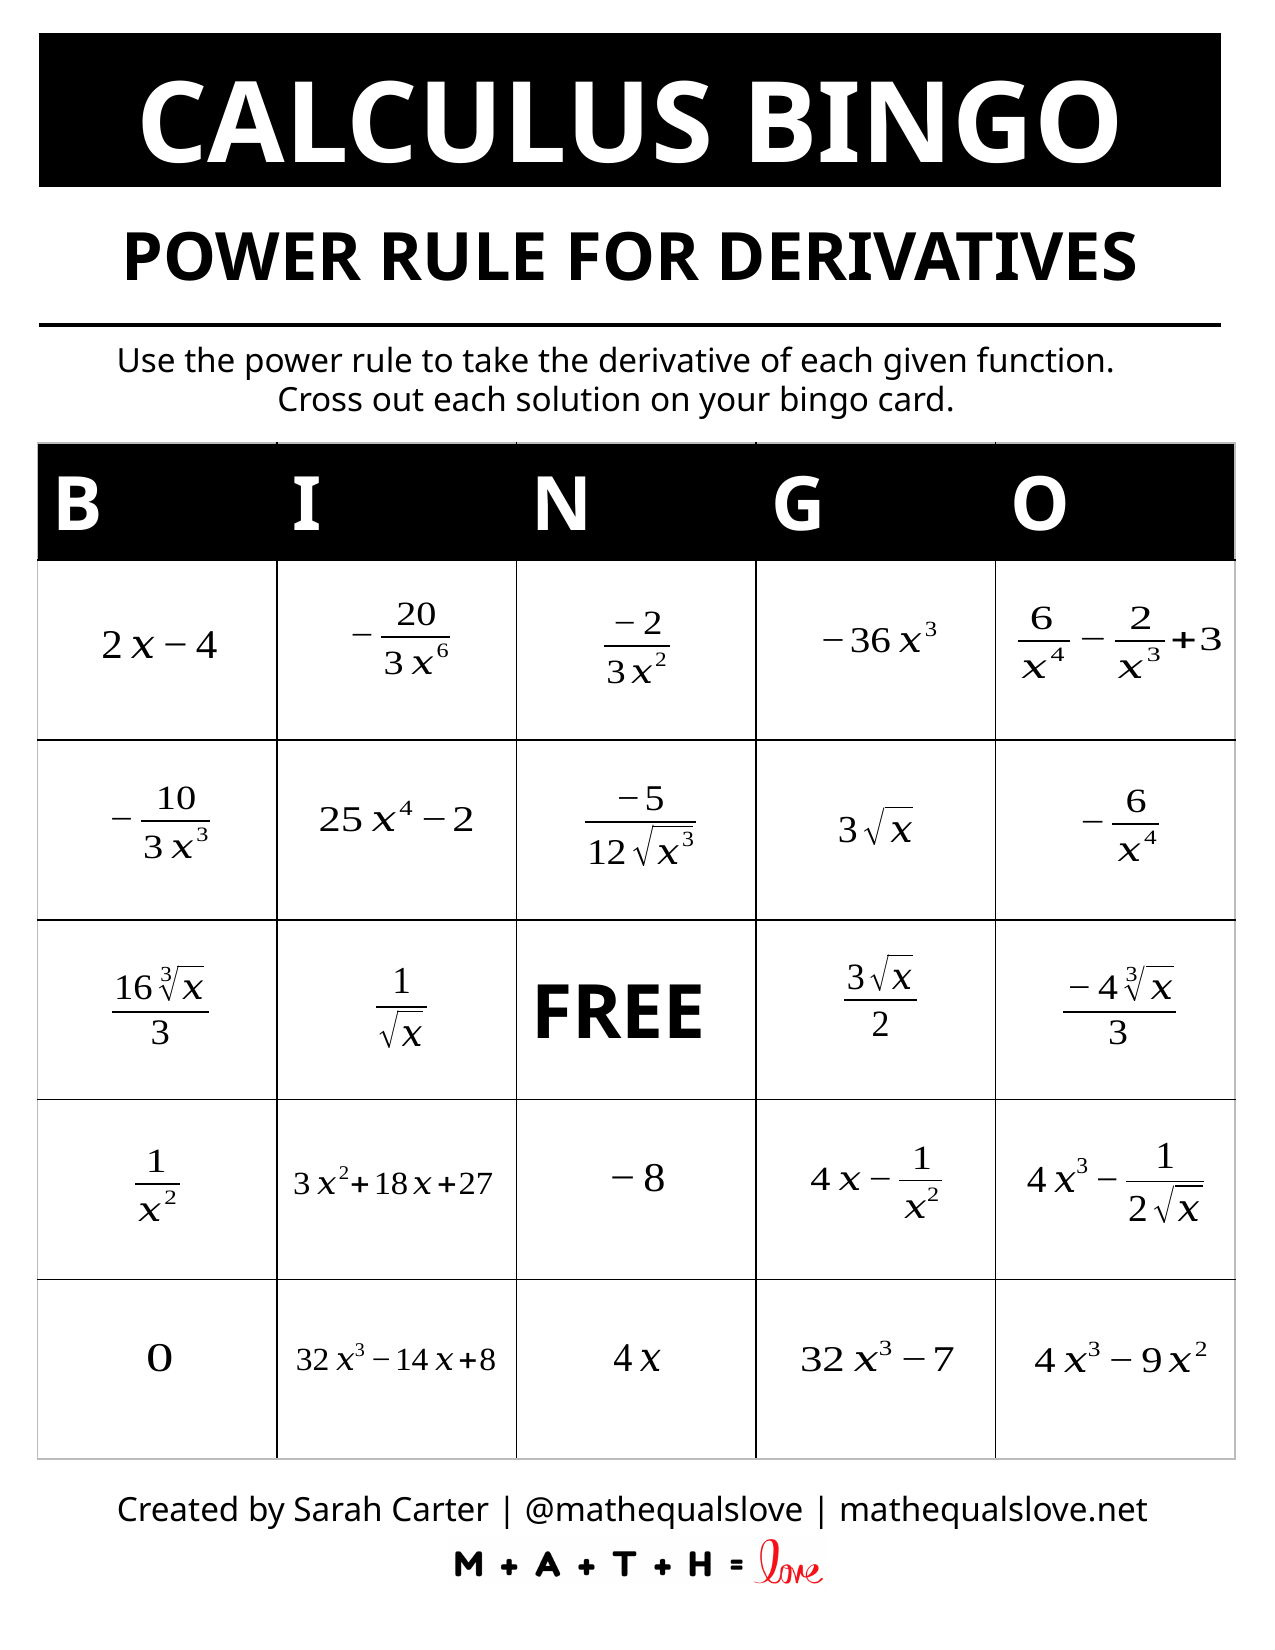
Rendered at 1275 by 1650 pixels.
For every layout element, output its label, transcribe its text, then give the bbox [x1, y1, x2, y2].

table_cell [38, 1280, 276, 1458]
table_cell [757, 741, 995, 919]
table_cell [278, 1280, 516, 1458]
table_cell [278, 921, 516, 1099]
table_cell [757, 1100, 995, 1279]
table_cell [517, 1280, 755, 1458]
table_cell [38, 561, 276, 739]
table_cell [278, 561, 516, 739]
picture [446, 1536, 829, 1590]
table_cell [517, 741, 755, 919]
table_cell [996, 1280, 1234, 1458]
table_cell [517, 1100, 755, 1279]
table_cell [996, 561, 1234, 739]
table_cell [996, 741, 1234, 919]
table_cell [278, 1100, 516, 1279]
table_cell [996, 1100, 1234, 1279]
table_cell [38, 921, 276, 1099]
table_header O [996, 444, 1234, 559]
table_header CALCULUS BINGO [39, 36, 1221, 183]
table_cell [38, 1100, 276, 1279]
table_header I [278, 444, 516, 559]
table_cell [996, 921, 1234, 1099]
table_cell FREE [517, 921, 755, 1099]
table_header G [757, 444, 995, 559]
table_cell [757, 921, 995, 1099]
table_cell [278, 741, 516, 919]
table_cell POWER RULE FOR DERIVATIVES [39, 187, 1221, 323]
text_box Use the power rule to take the derivative of each given function. Cross out each solution on your bingo card. [28, 331, 1214, 426]
text_box Created by Sarah Carter | @mathequalslove | mathequalslove.net [53, 1481, 1222, 1536]
table_cell [517, 561, 755, 739]
table_header N [517, 444, 755, 559]
table_header B [38, 444, 276, 559]
table_cell [757, 561, 995, 739]
table_cell [757, 1280, 995, 1458]
table_cell [38, 741, 276, 919]
